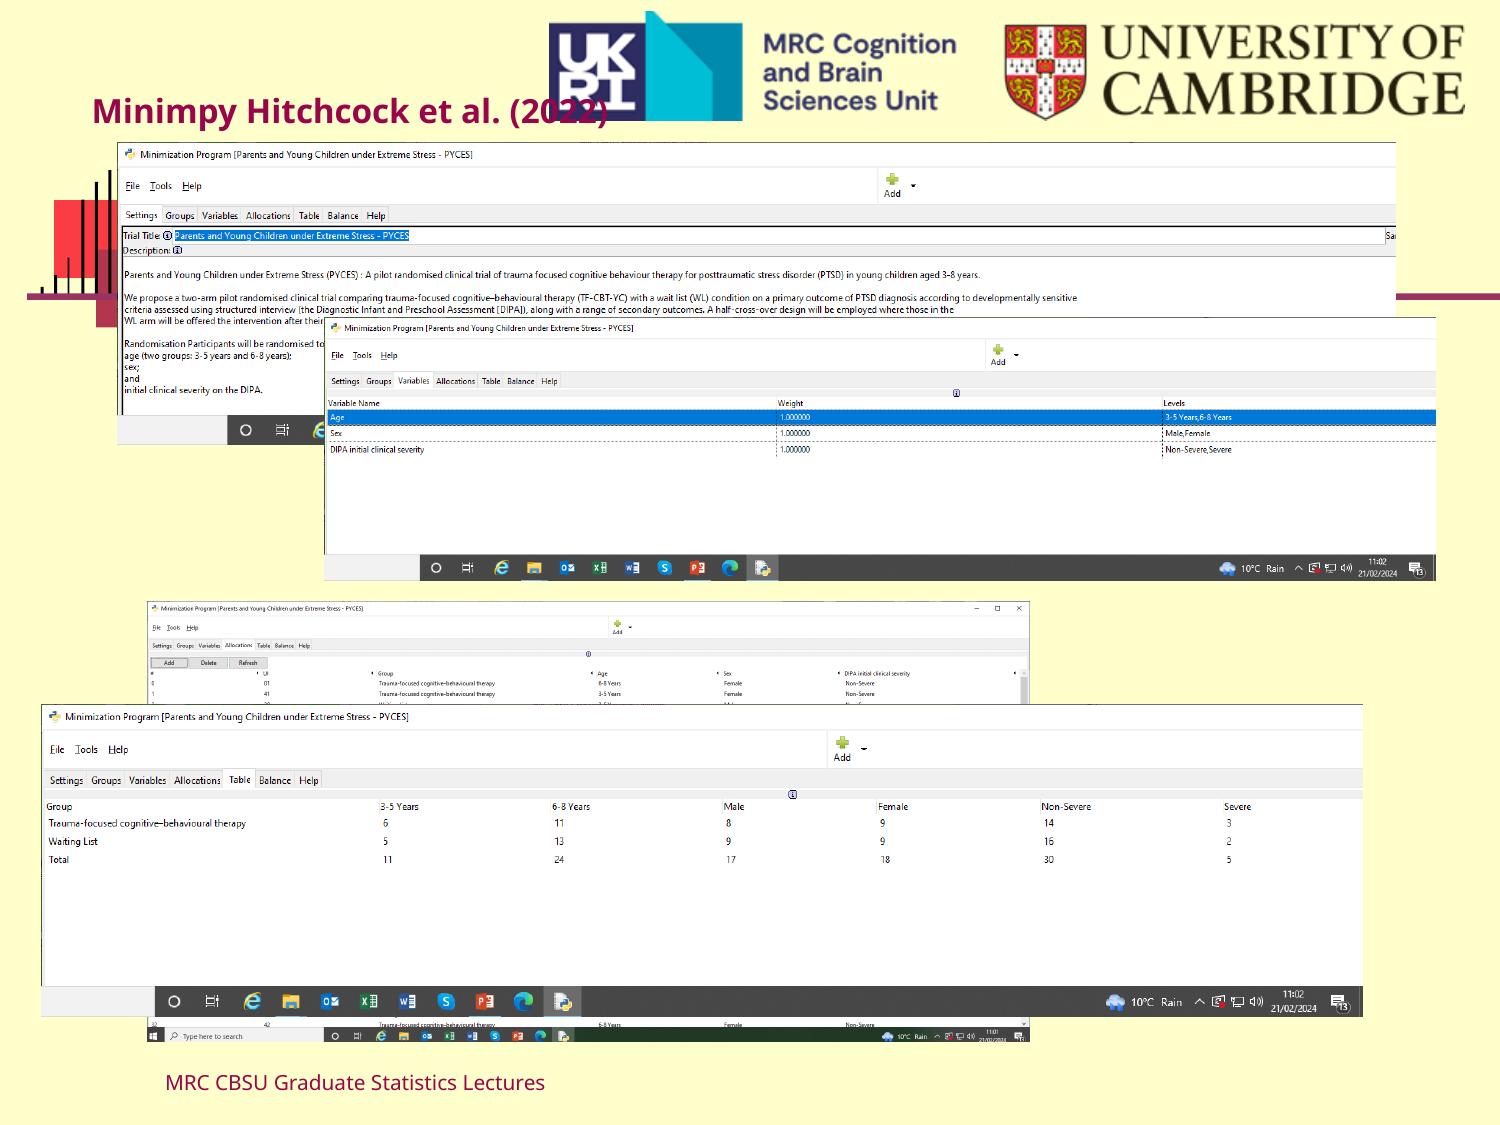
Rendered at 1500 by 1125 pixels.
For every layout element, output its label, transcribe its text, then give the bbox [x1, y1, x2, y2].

picture [41, 600, 1363, 1042]
picture [117, 142, 1436, 581]
footer MRC CBSU Graduate Statistics Lectures [149, 1062, 988, 1101]
title Minimpy Hitchcock et al. (2022) [76, 64, 927, 160]
picture [549, 11, 1465, 121]
